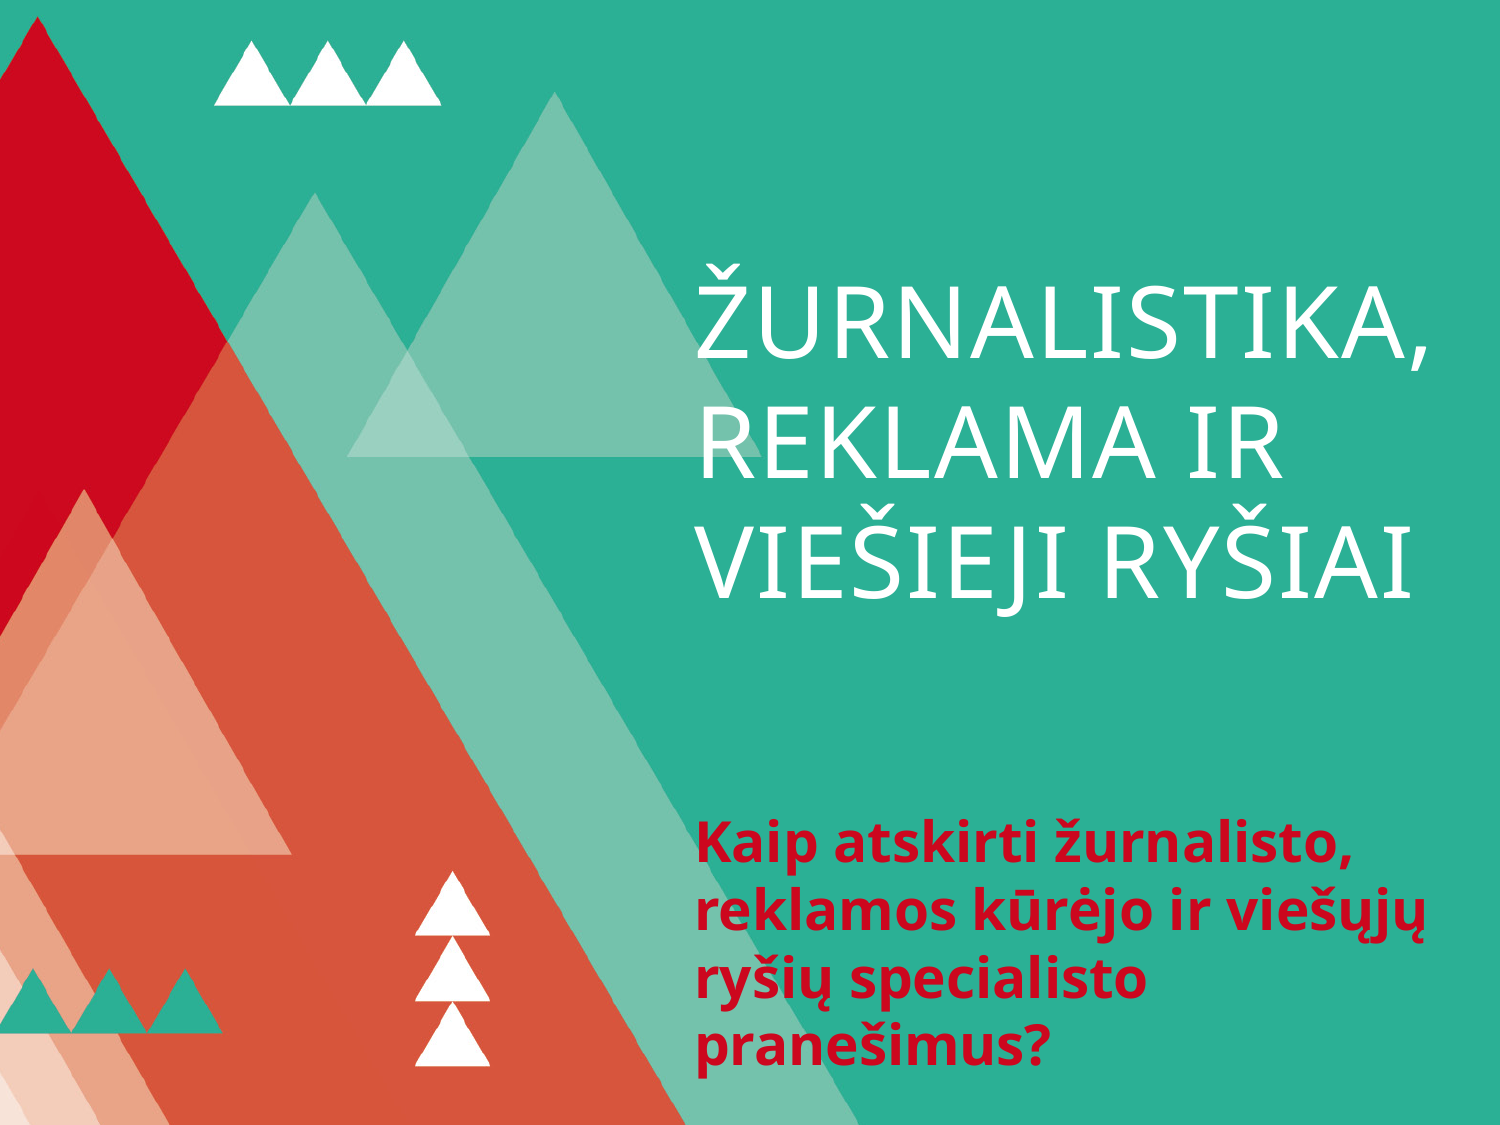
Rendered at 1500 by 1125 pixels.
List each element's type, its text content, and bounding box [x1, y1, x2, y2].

subtitle Kaip atskirti žurnalisto, reklamos kūrėjo ir viešųjų ryšių specialisto pranešimus? [679, 798, 1471, 1087]
picture [0, 0, 1500, 1125]
title Žurnalistika, reklama ir viešieji ryšiai [679, 149, 1471, 728]
